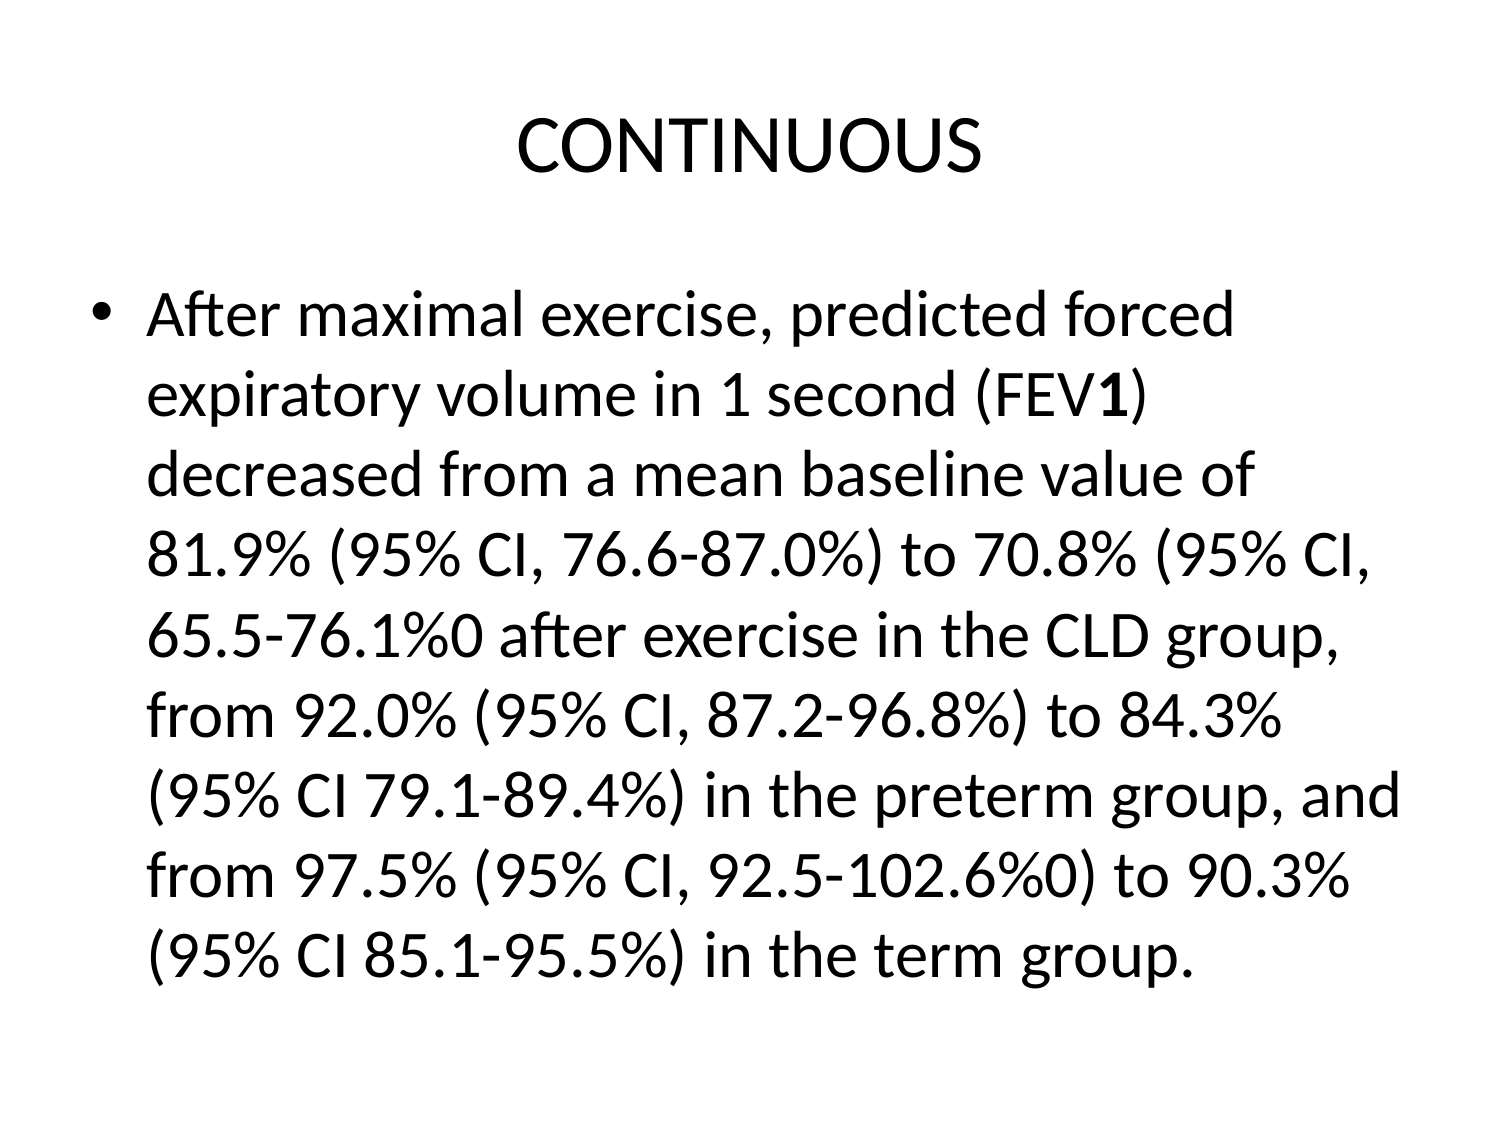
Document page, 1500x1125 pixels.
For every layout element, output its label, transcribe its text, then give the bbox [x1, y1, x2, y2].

title CONTINUOUS [75, 45, 1425, 233]
list After maximal exercise, predicted forced expiratory volume in 1 second (FEV1) decreased from a mean baseline value of 81.9% (95% CI, 76.6-87.0%) to 70.8% (95% CI, 65.5-76.1%0 after exercise in the CLD group, from 92.0% (95% CI, 87.2-96.8%) to 84.3% (95% CI 79.1-89.4%) in the preterm group, and from 97.5% (95% CI, 92.5-102.6%0) to 90.3% (95% CI 85.1-95.5%) in the term group. [75, 262, 1425, 1005]
